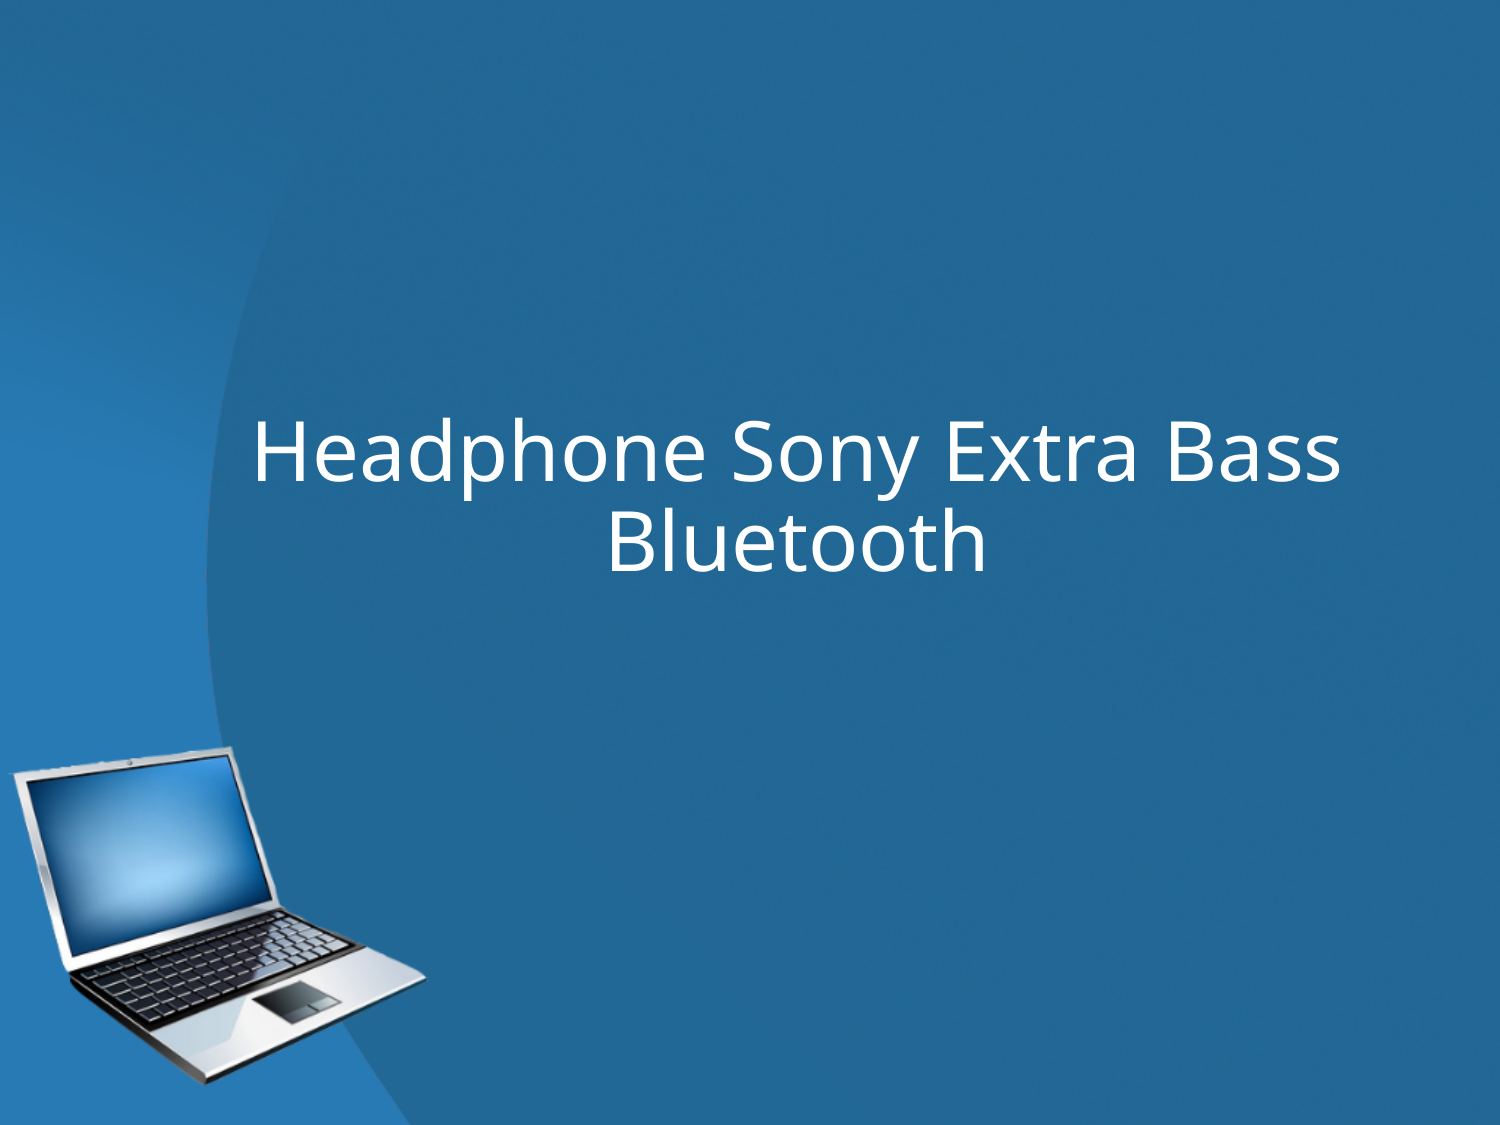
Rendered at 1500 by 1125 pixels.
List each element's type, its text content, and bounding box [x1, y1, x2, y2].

title Headphone Sony Extra Bass Bluetooth [150, 62, 1446, 597]
picture [0, 0, 1500, 1125]
